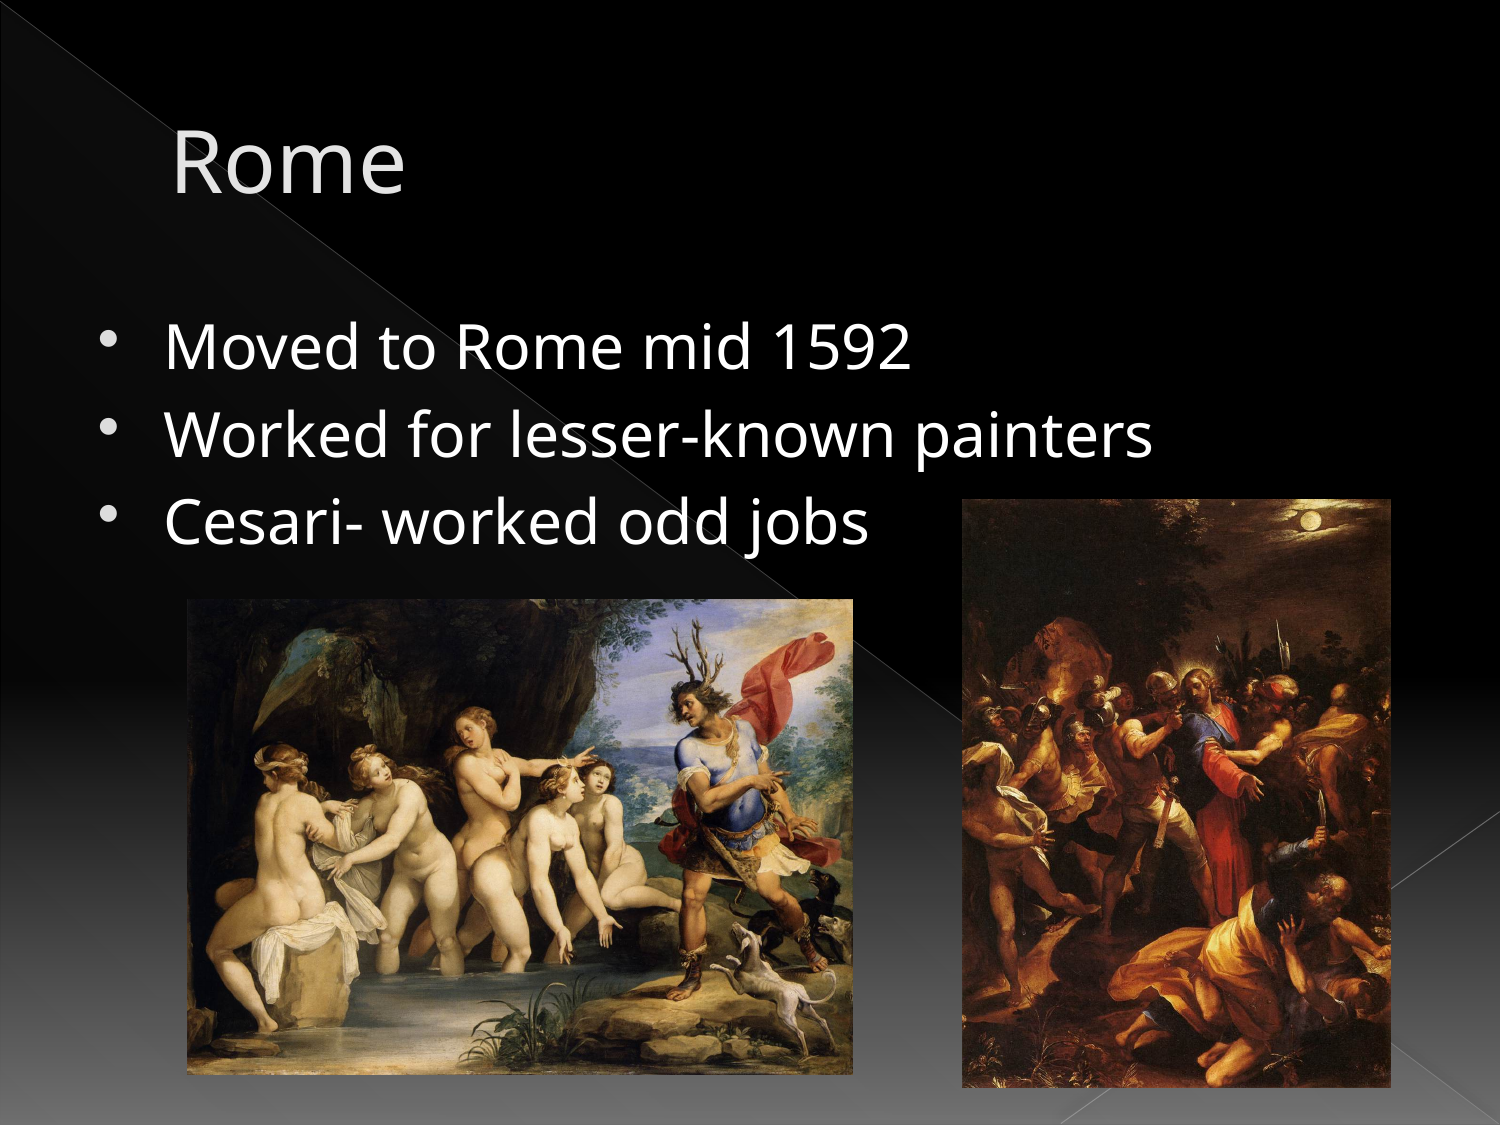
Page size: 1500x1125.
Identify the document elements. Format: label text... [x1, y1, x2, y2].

title Rome [75, 43, 1425, 274]
picture [962, 499, 1391, 1088]
picture [187, 599, 853, 1076]
list Moved to Rome mid 1592 Worked for lesser-known painters Cesari- worked odd jobs [75, 299, 1425, 1050]
